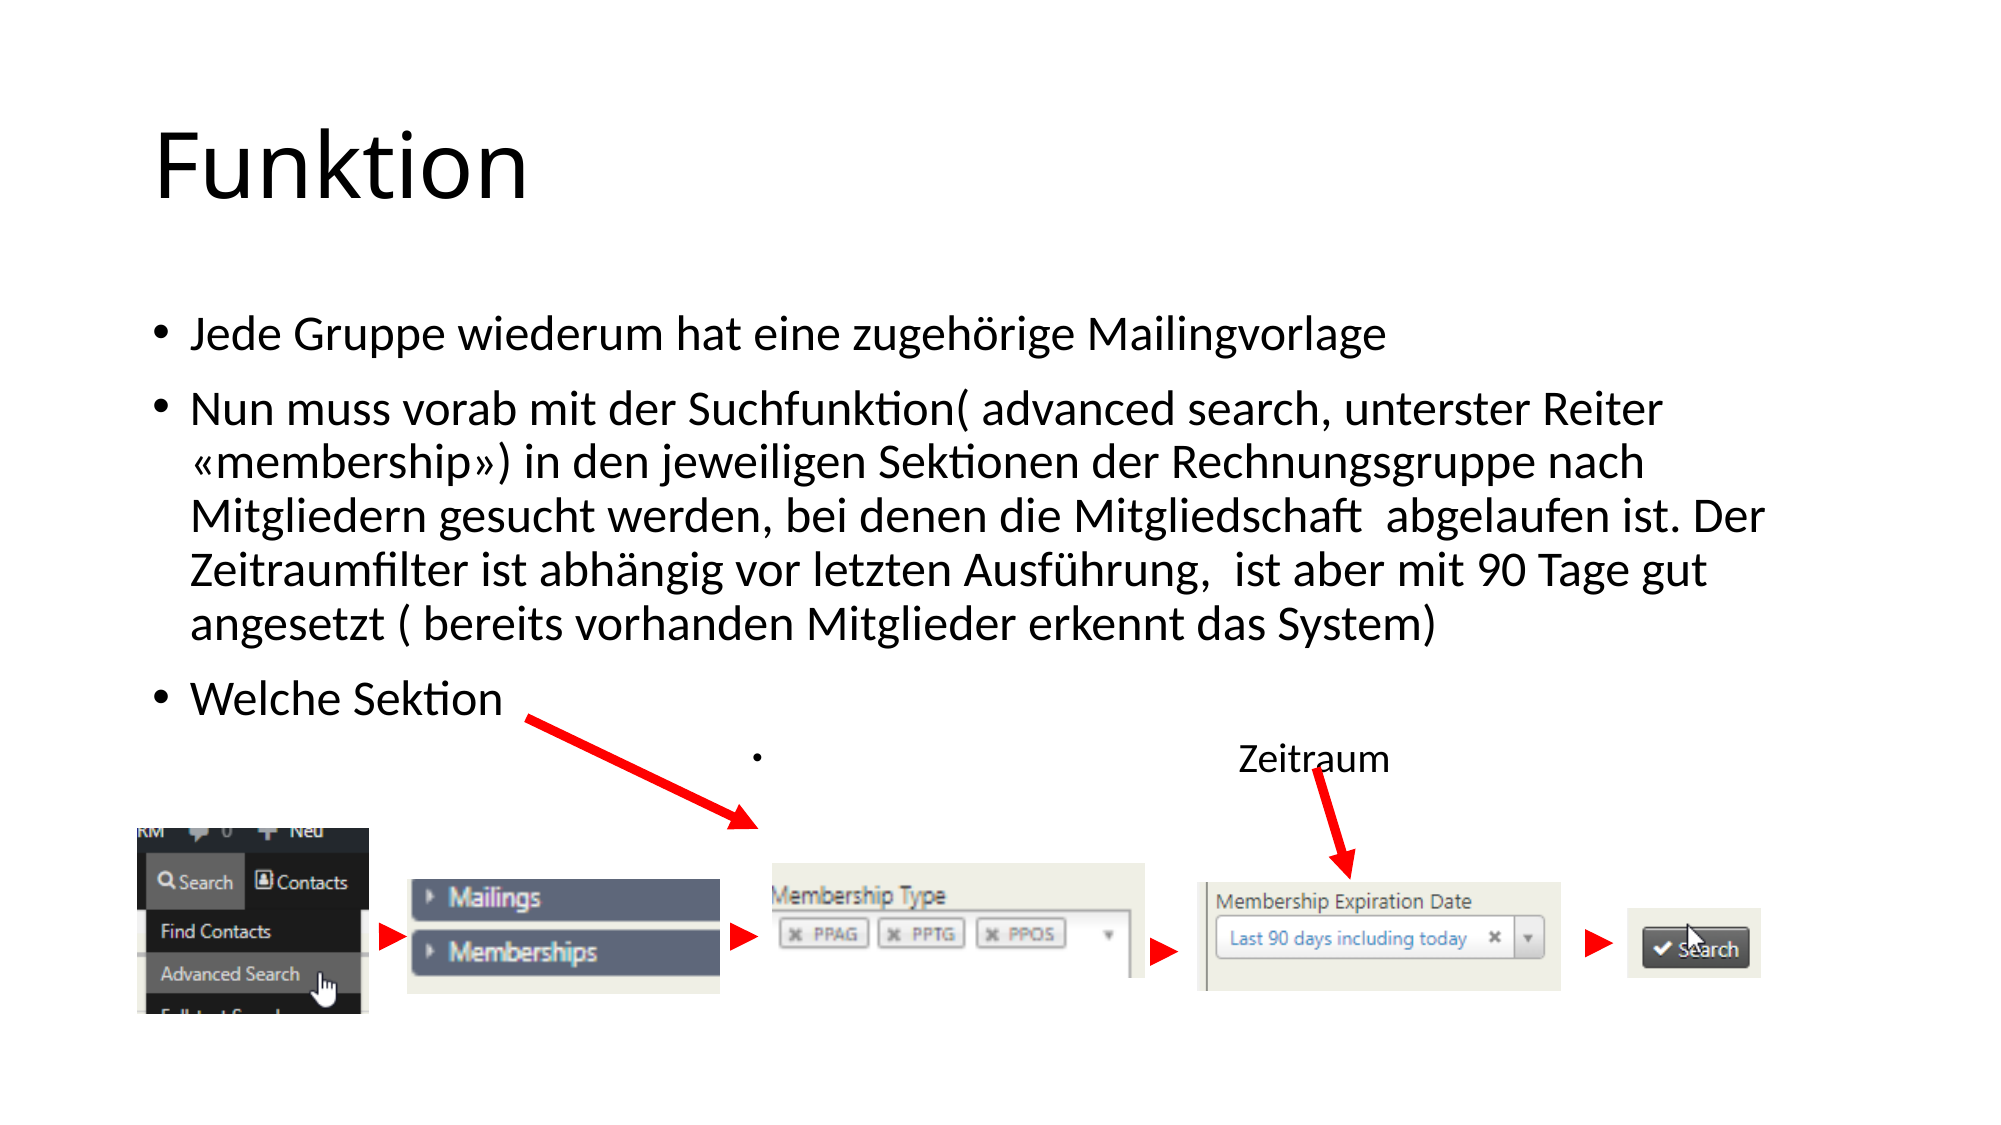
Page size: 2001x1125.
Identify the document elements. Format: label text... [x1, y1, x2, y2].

picture [1627, 908, 1761, 978]
picture [407, 879, 720, 994]
title Funktion [137, 59, 1863, 278]
picture [1197, 882, 1561, 991]
picture [137, 828, 369, 1014]
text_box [526, 717, 759, 829]
list Jede Gruppe wiederum hat eine zugehörige Mailingvorlage Nun muss vorab mit der Suchfunktion( advanced search, unterster Reiter «membership») in den jeweiligen Sektionen der Rechnungsgruppe nach Mitgliedern gesucht werden, bei denen die Mitgliedschaft abgelaufen ist. Der Zeitraumfilter ist abhängig vor letzten Ausführung, ist aber mit 90 Tage gut angesetzt ( bereits vorhanden Mitglieder erkennt das System) Welche Sektion Zeitraum [137, 299, 1863, 1014]
picture [772, 863, 1145, 978]
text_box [1316, 767, 1351, 880]
